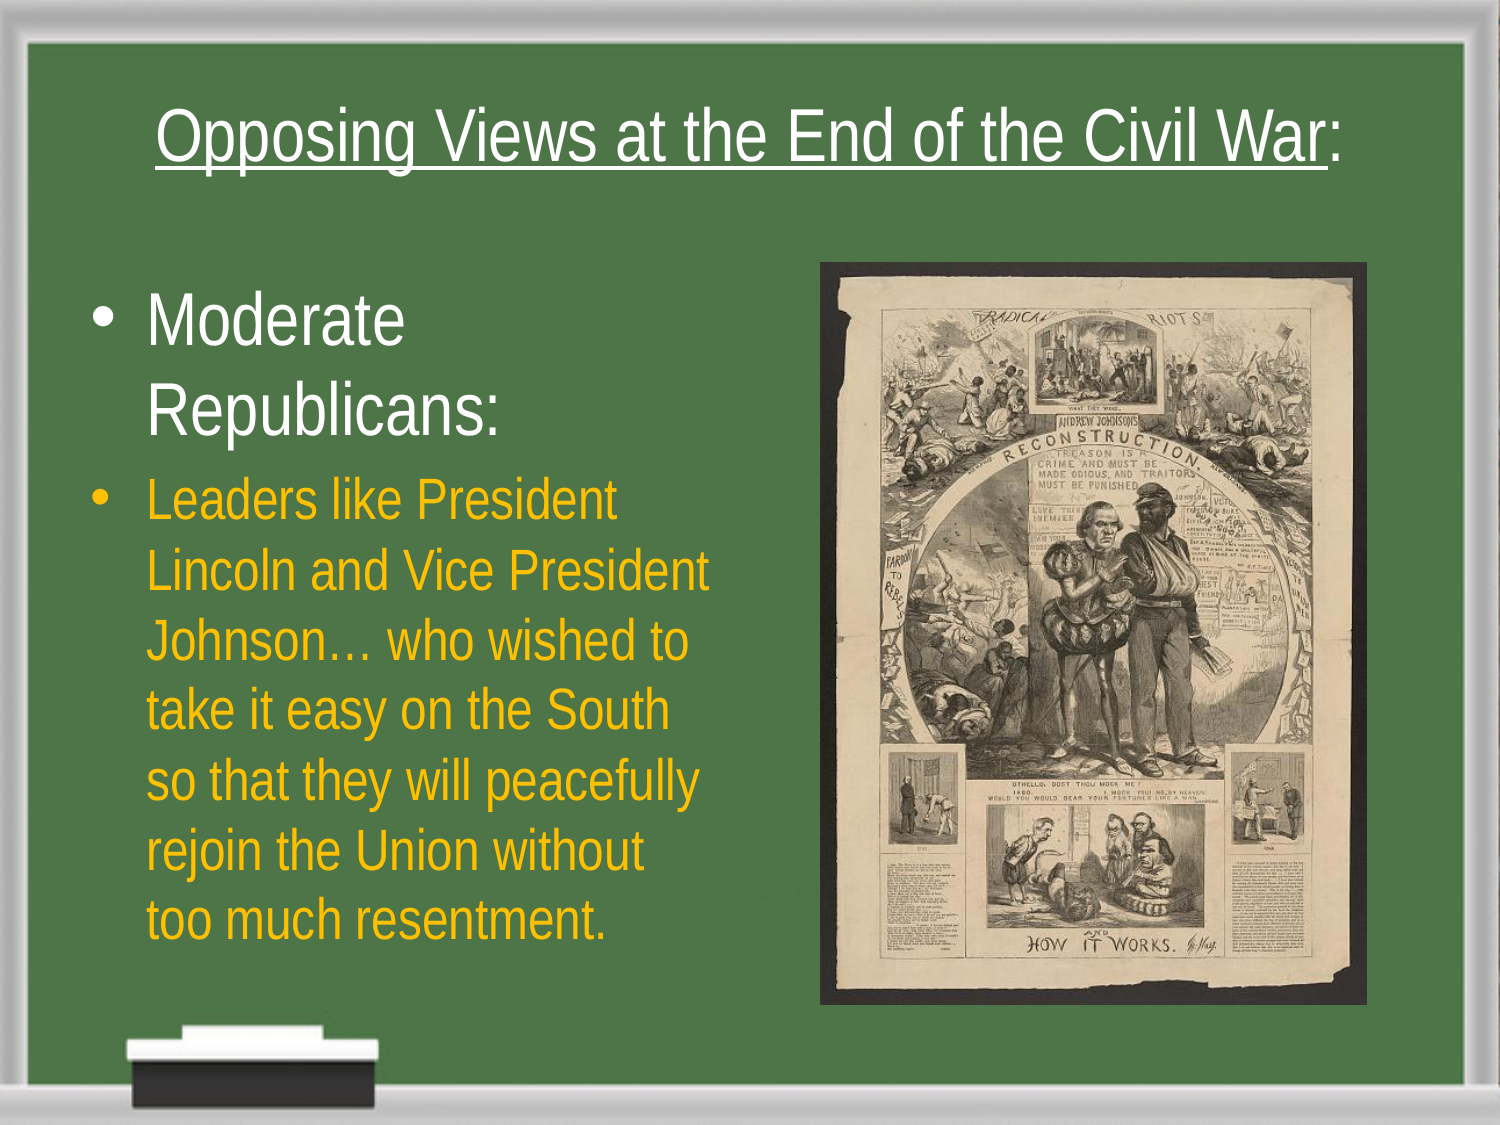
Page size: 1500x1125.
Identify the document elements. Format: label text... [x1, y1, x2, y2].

title Opposing Views at the End of the Civil War: [74, 37, 1426, 226]
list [820, 262, 1368, 1006]
list Moderate Republicans: Leaders like President Lincoln and Vice President Johnson… who wished to take it easy on the South so that they will peacefully rejoin the Union without too much resentment. [74, 262, 738, 1006]
picture [0, 0, 1500, 1125]
